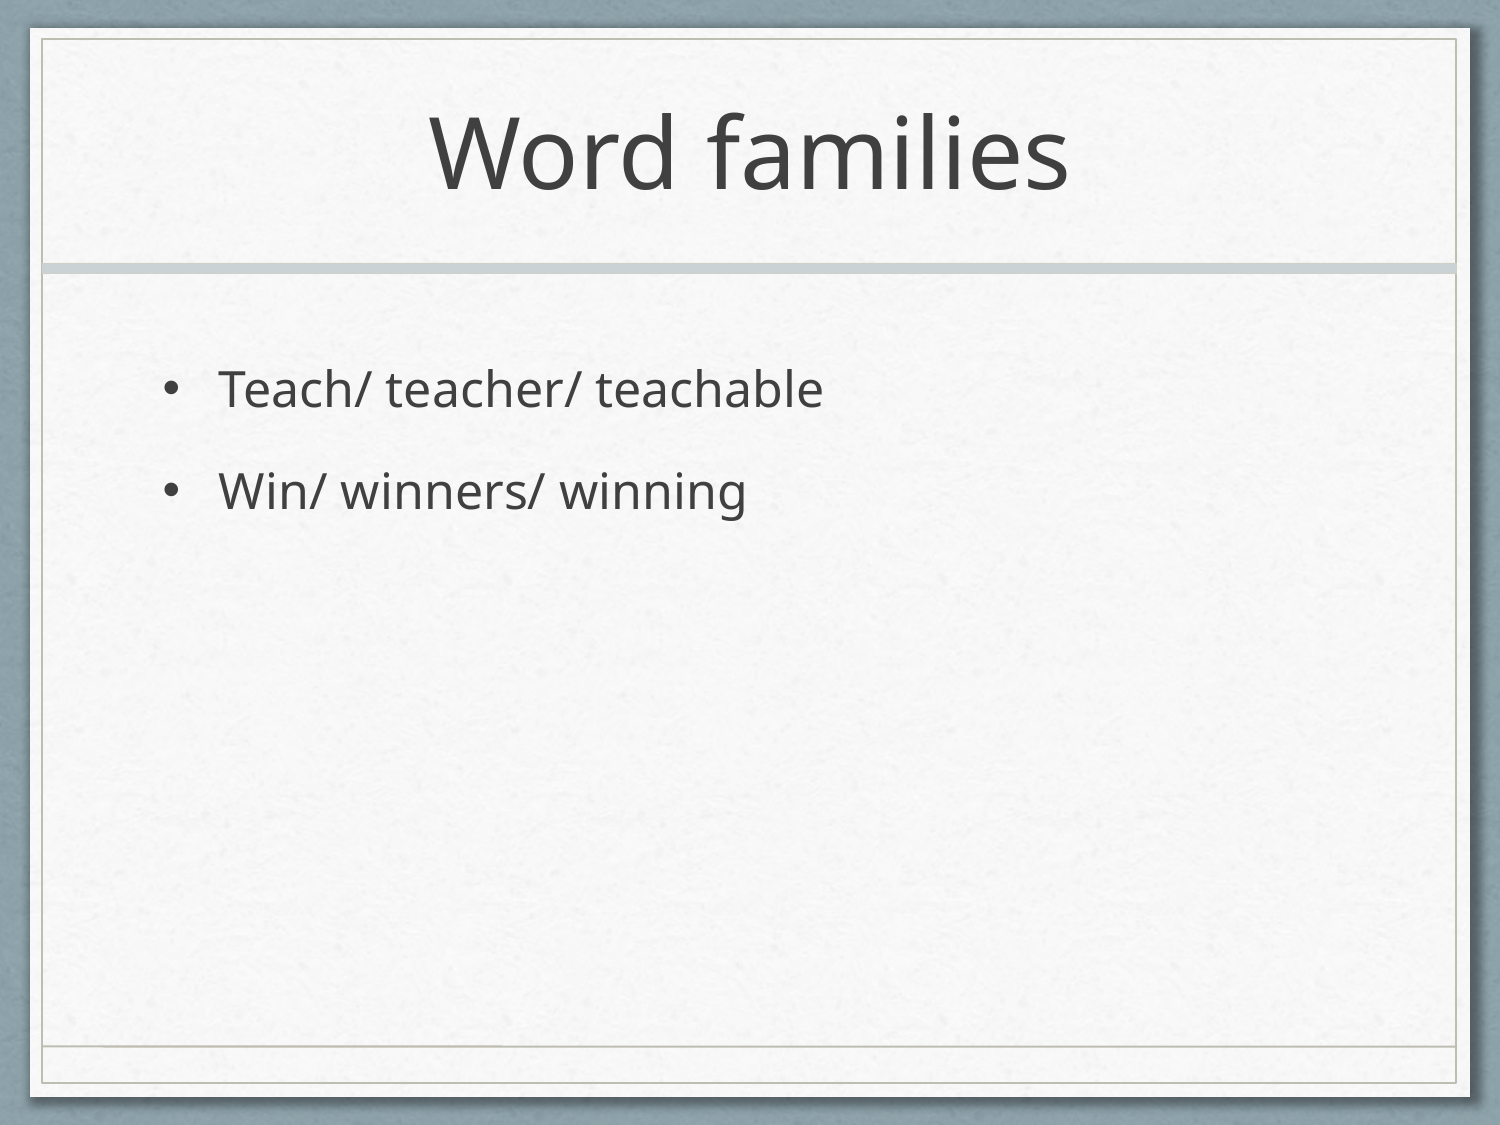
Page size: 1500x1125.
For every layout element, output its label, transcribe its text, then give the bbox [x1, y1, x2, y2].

picture [30, 28, 1470, 1097]
list Teach/ teacher/ teachable Win/ winners/ winning [147, 350, 1353, 995]
title Word families [147, 40, 1353, 260]
